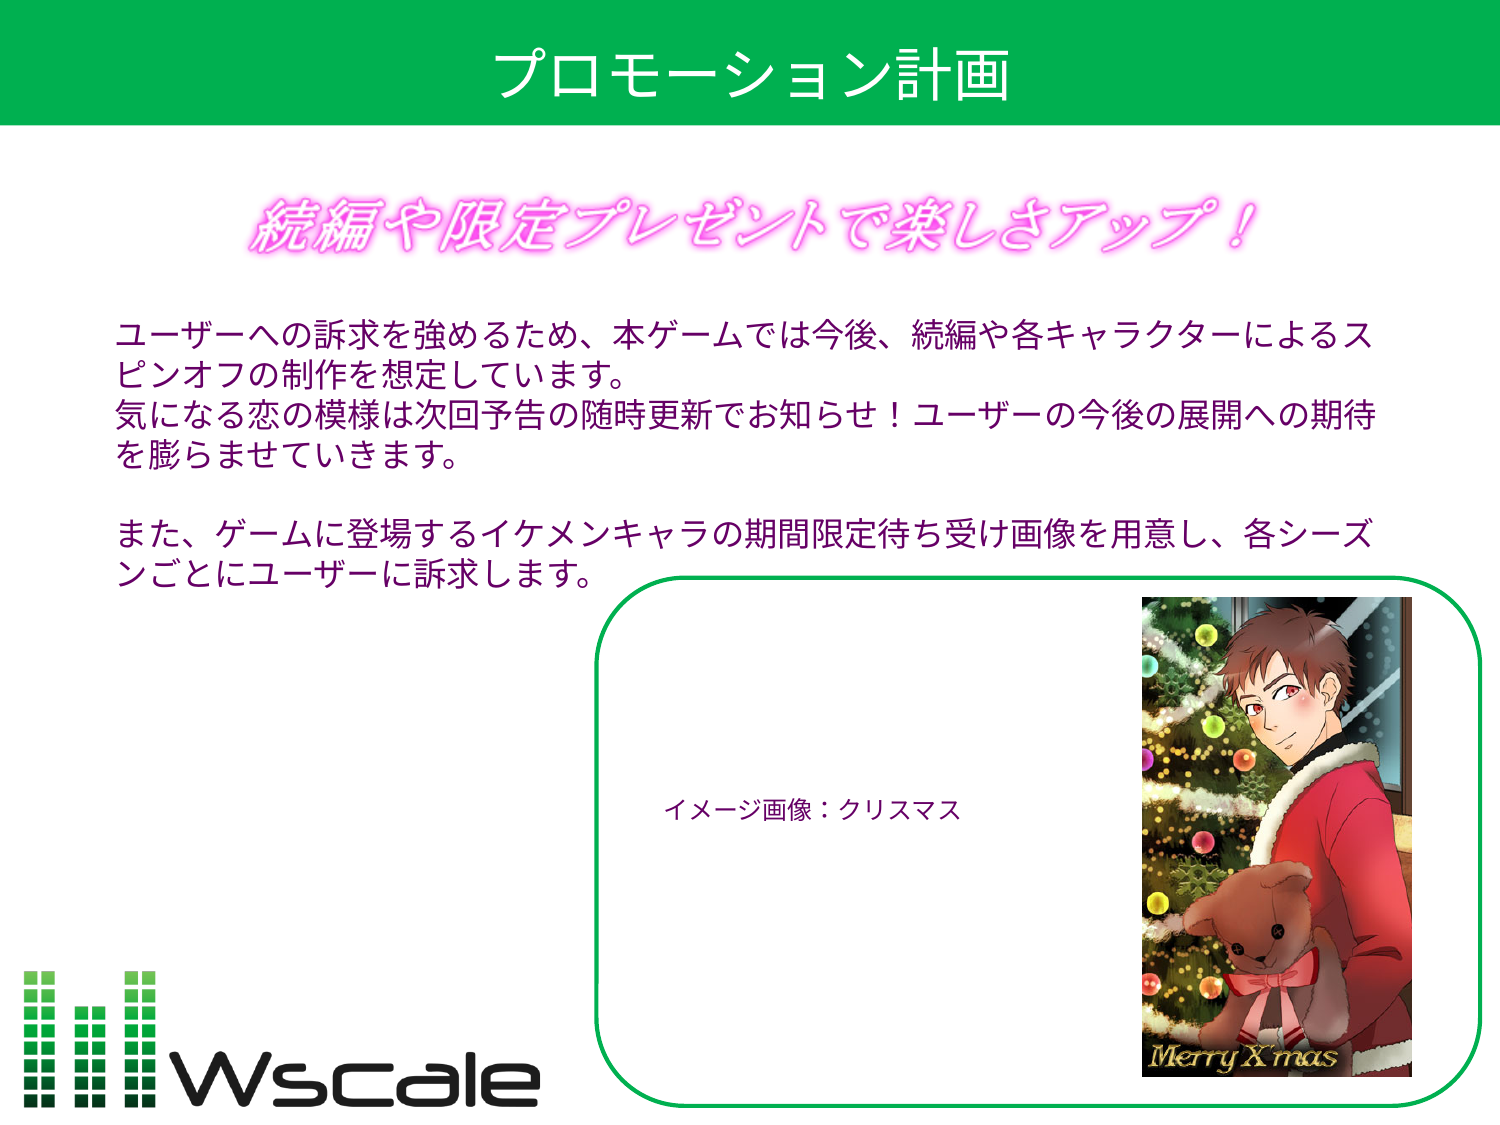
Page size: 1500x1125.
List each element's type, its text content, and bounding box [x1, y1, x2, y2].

text_box プロモーション計画 [74, 30, 1425, 117]
picture [1141, 597, 1412, 1077]
text_box ユーザーへの訴求を強めるため、本ゲームでは今後、続編や各キャラクターによるスピンオフの制作を想定しています。 気になる恋の模様は次回予告の随時更新でお知らせ！ユーザーの今後の展開への期待を膨らませていきます。 また、ゲームに登場するイケメンキャラの期間限定待ち受け画像を用意し、各シーズンごとにユーザーに訴求します。 [100, 306, 1412, 648]
picture [0, 954, 561, 1125]
picture [202, 167, 1298, 287]
text_box [594, 575, 1483, 1108]
